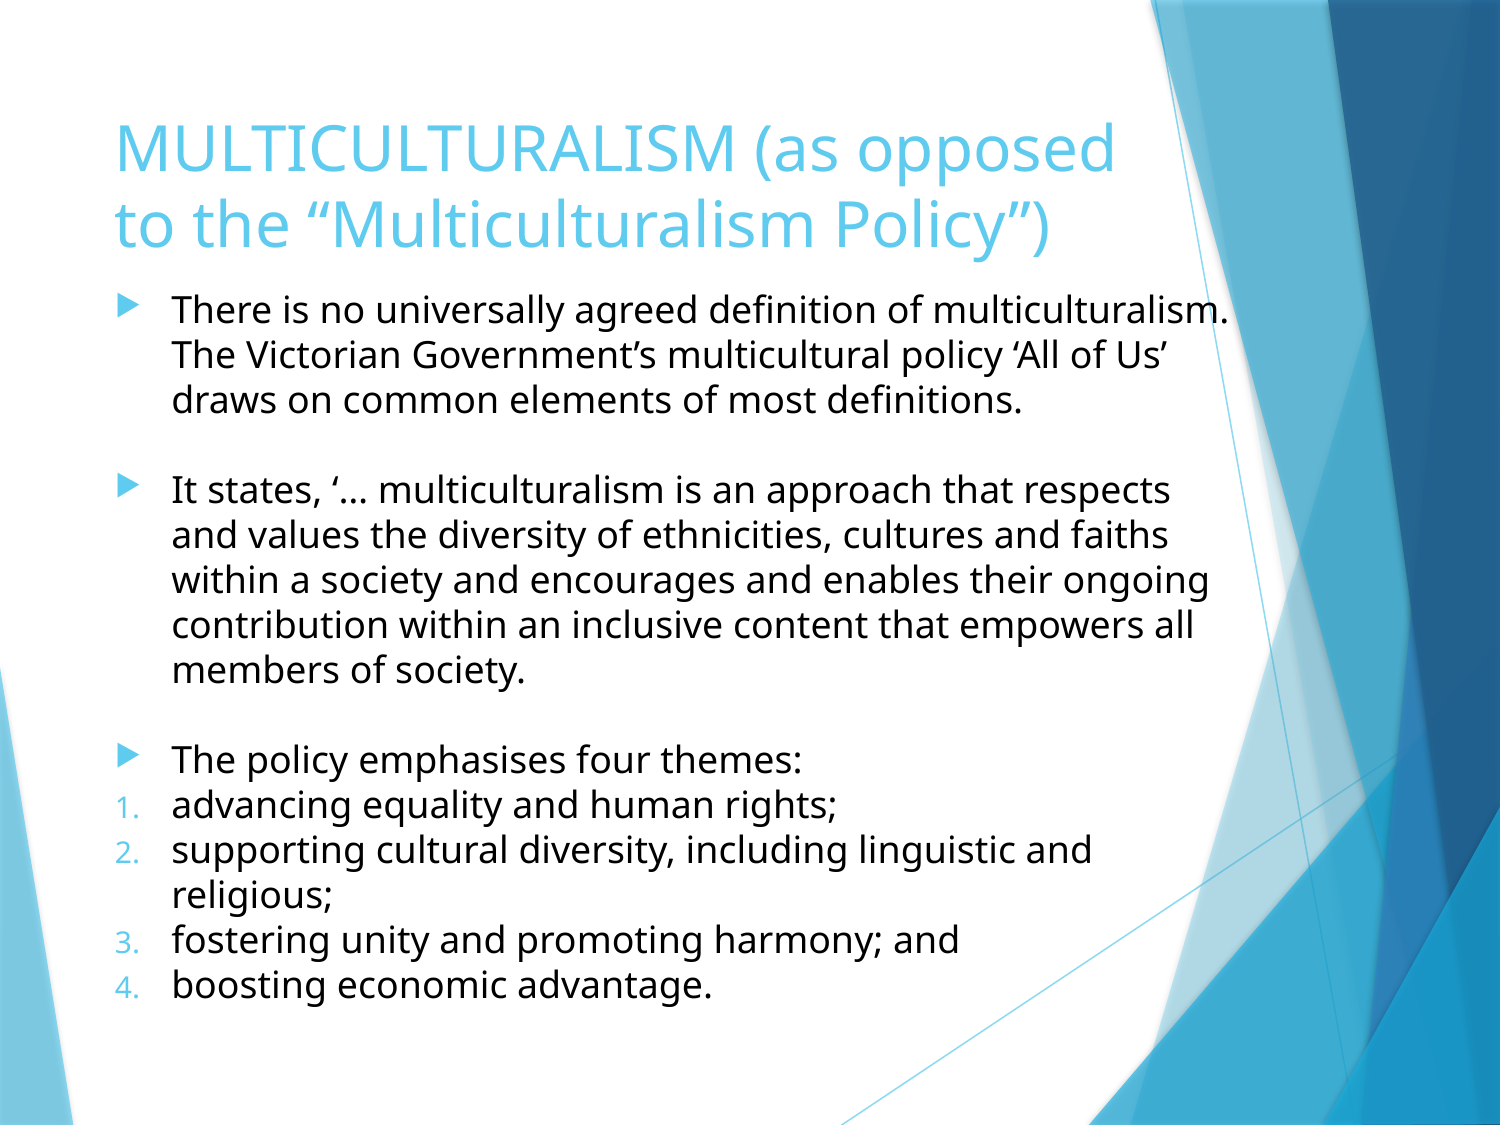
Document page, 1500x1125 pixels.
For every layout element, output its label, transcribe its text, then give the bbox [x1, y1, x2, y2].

list There is no universally agreed definition of multiculturalism. The Victorian Government’s multicultural policy ‘All of Us’ draws on common elements of most definitions. It states, ‘… multiculturalism is an approach that respects and values the diversity of ethnicities, cultures and faiths within a society and encourages and enables their ongoing contribution within an inclusive content that empowers all members of society. The policy emphasises four themes: advancing equality and human rights; supporting cultural diversity, including linguistic and religious; fostering unity and promoting harmony; and boosting economic advantage. [99, 278, 1258, 1071]
title MULTICULTURALISM (as opposed to the “Multiculturalism Policy”) [99, 99, 1142, 278]
